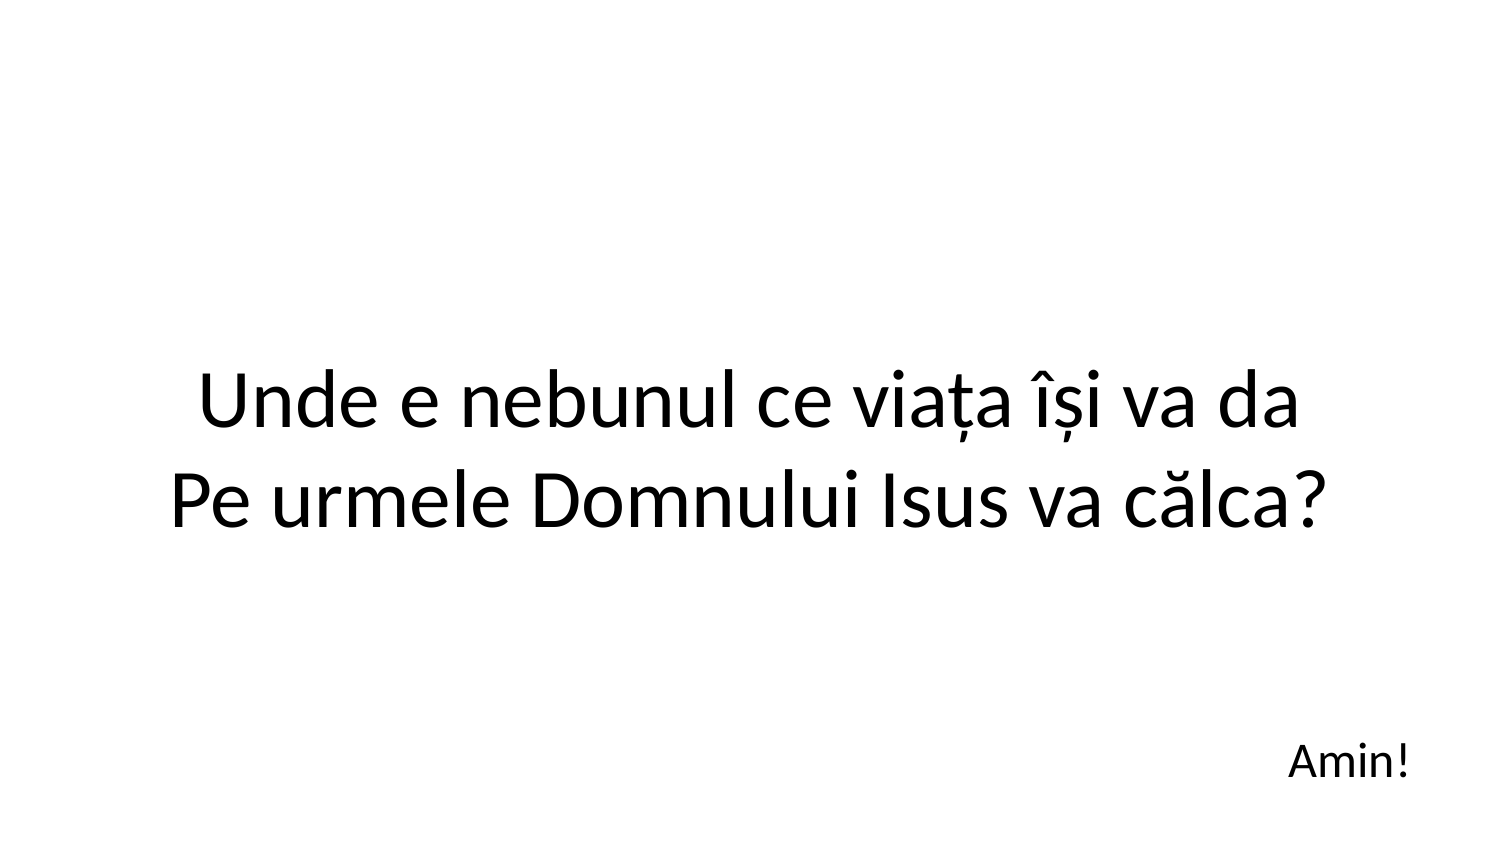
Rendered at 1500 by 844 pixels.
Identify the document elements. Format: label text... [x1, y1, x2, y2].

text_box Amin! [1273, 674, 1427, 795]
text_box Unde e nebunul ce viața își va da Pe urmele Domnului Isus va călca? [154, 292, 1346, 552]
